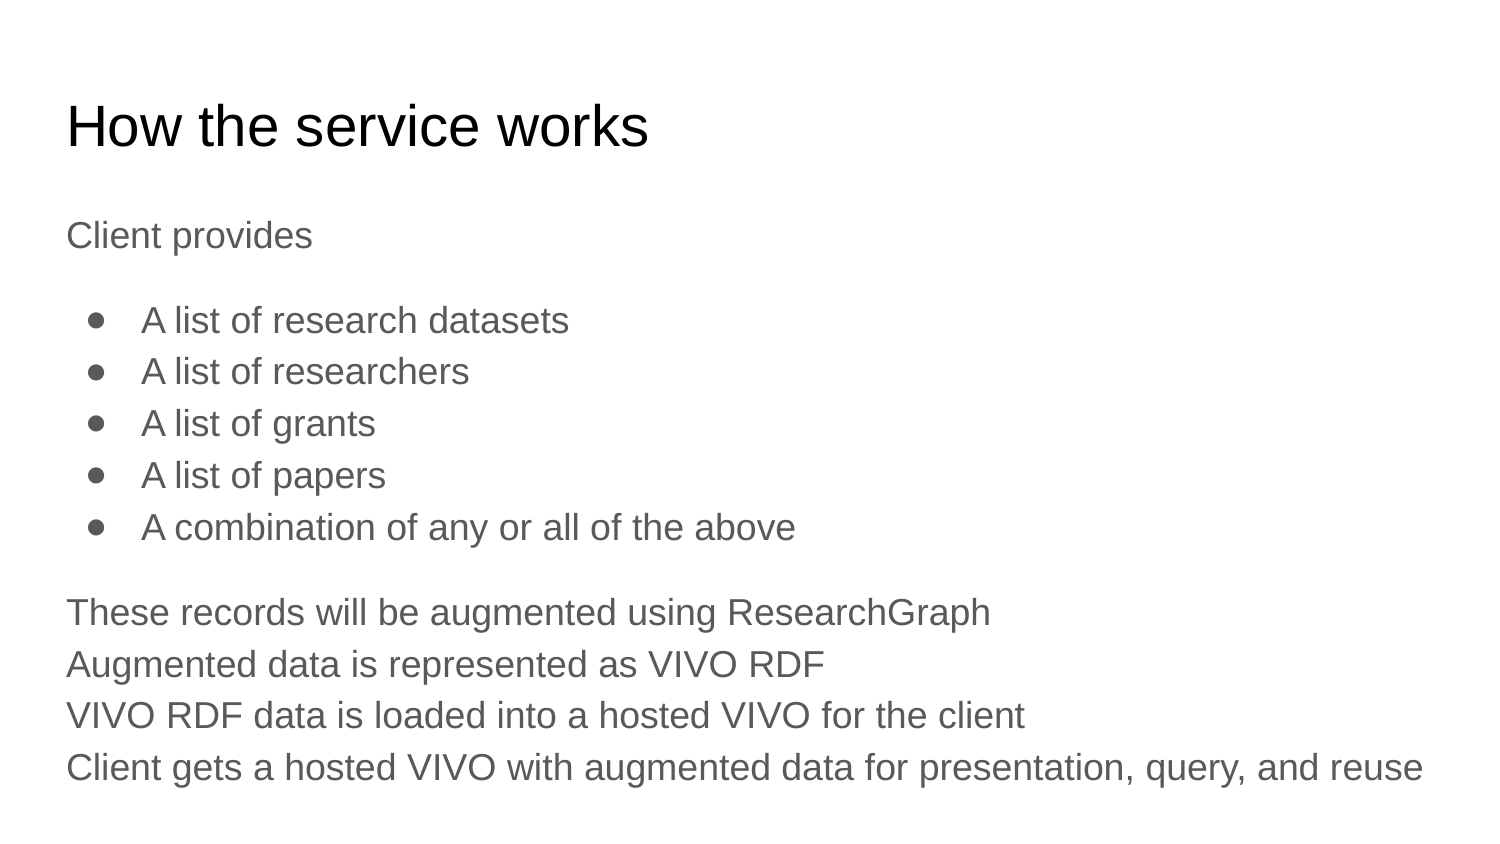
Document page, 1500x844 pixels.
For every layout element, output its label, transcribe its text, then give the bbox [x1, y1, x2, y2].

title How the service works [51, 72, 1449, 167]
list Client provides A list of research datasets A list of researchers A list of grants A list of papers A combination of any or all of the above These records will be augmented using ResearchGraph Augmented data is represented as VIVO RDF VIVO RDF data is loaded into a hosted VIVO for the client Client gets a hosted VIVO with augmented data for presentation, query, and reuse [51, 189, 1500, 750]
